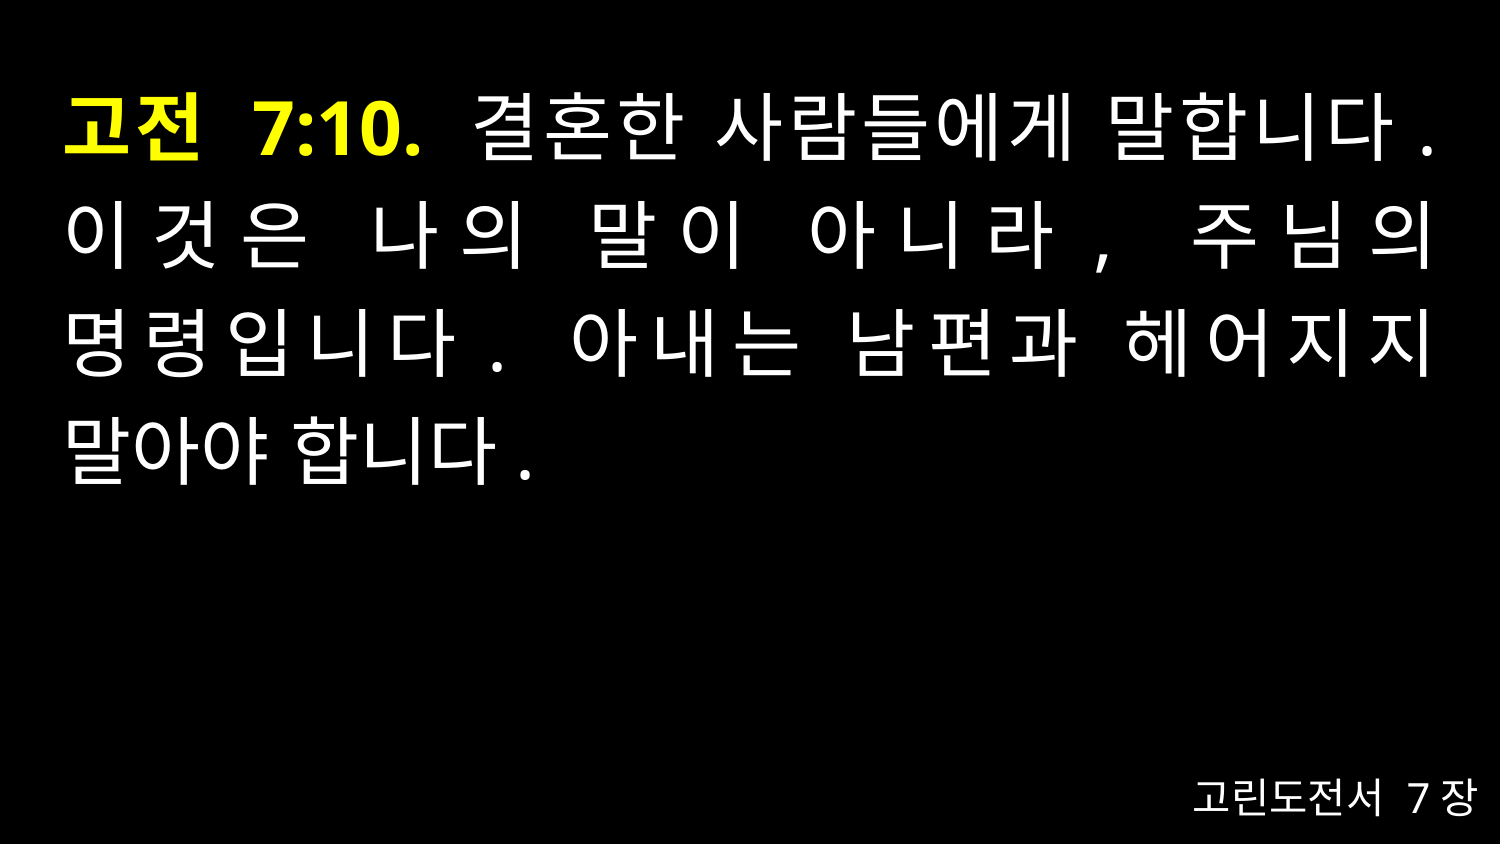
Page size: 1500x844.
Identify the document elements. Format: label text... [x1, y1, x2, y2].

subtitle 고린도전서 7장 [916, 770, 1500, 844]
title 고전 7:10. 결혼한 사람들에게 말합니다. 이것은 나의 말이 아니라, 주님의 명령입니다. 아내는 남편과 헤어지지 말아야 합니다. [0, 0, 1500, 844]
